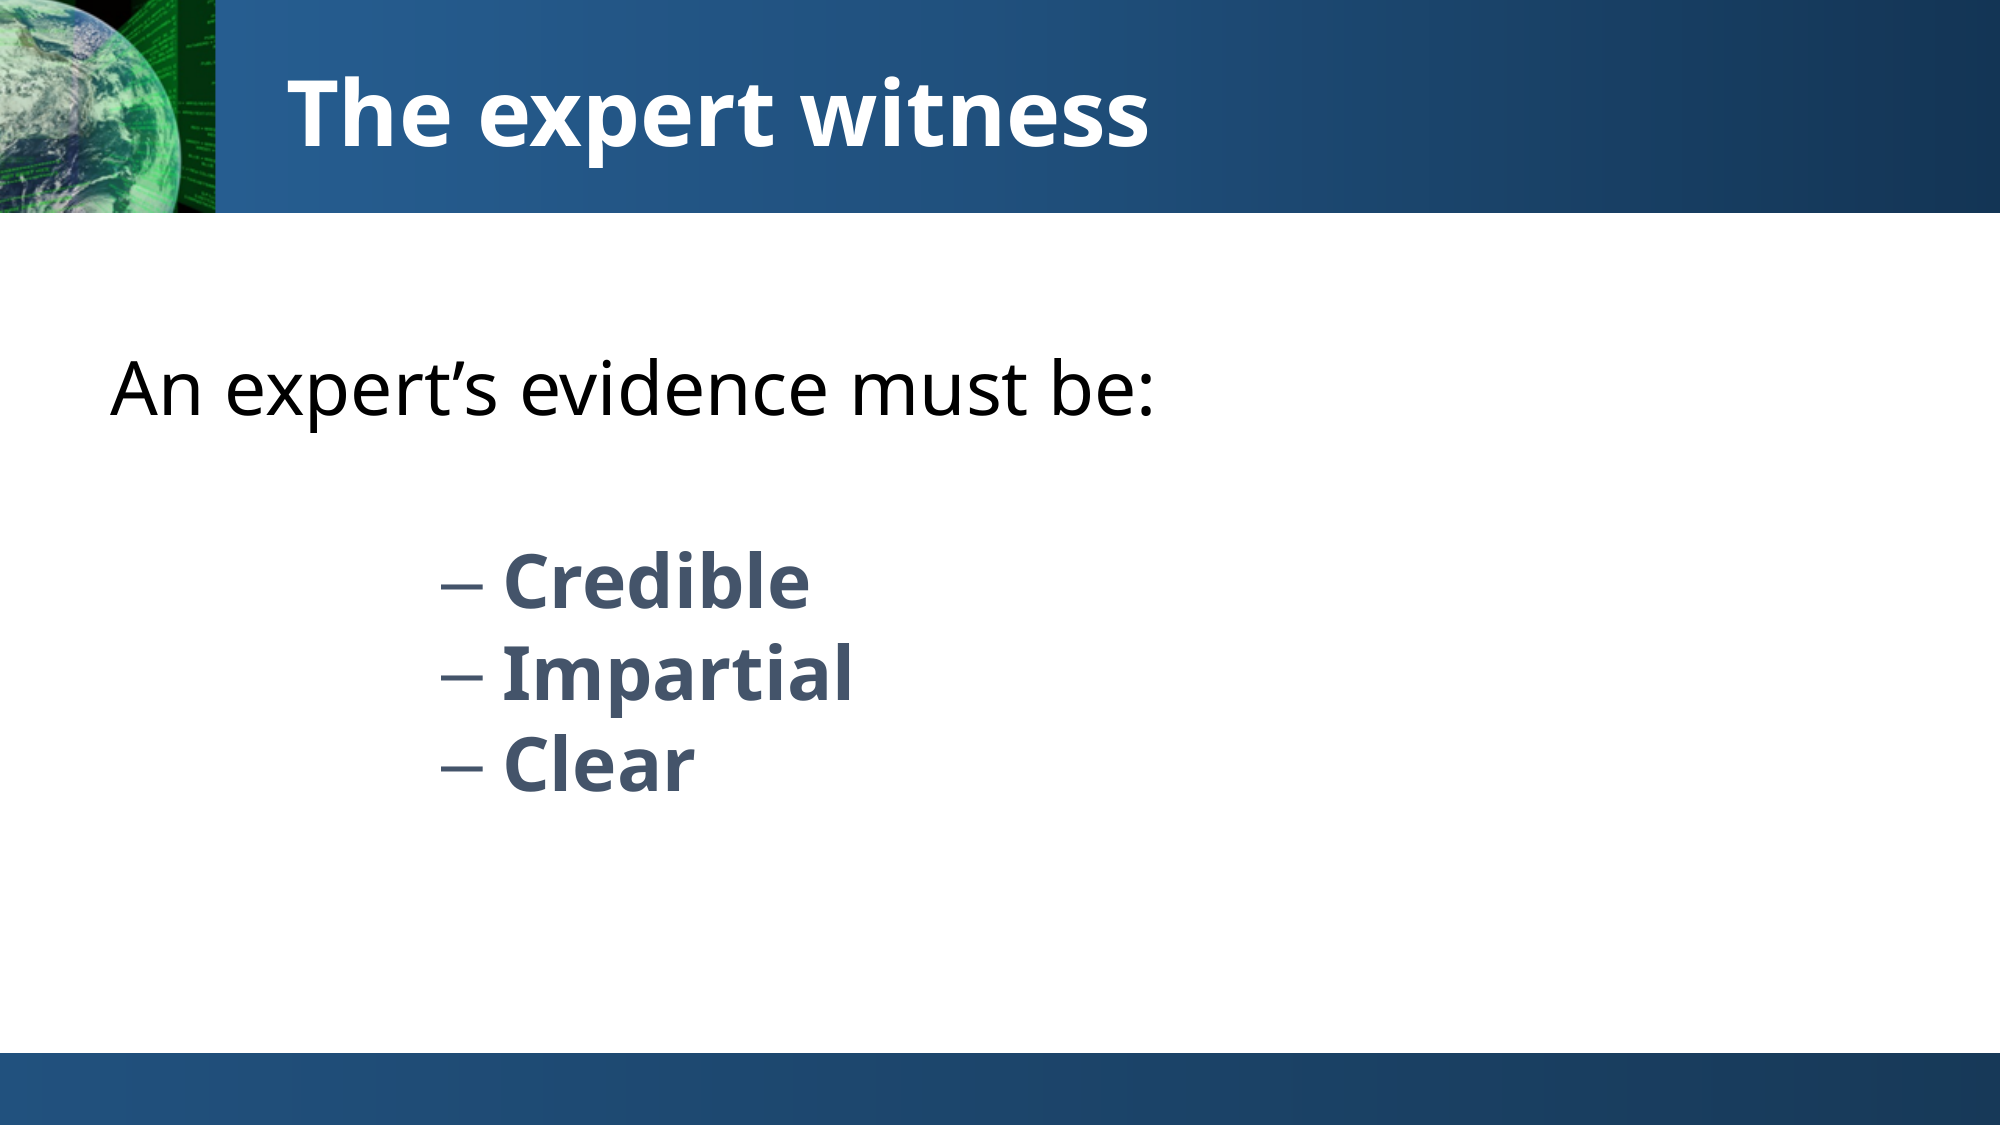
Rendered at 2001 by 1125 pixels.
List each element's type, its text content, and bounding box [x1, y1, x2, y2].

list An expert’s evidence must be: Credible Impartial Clear [95, 232, 1924, 1048]
picture [0, 0, 2000, 213]
title The expert witness [271, 45, 1719, 188]
